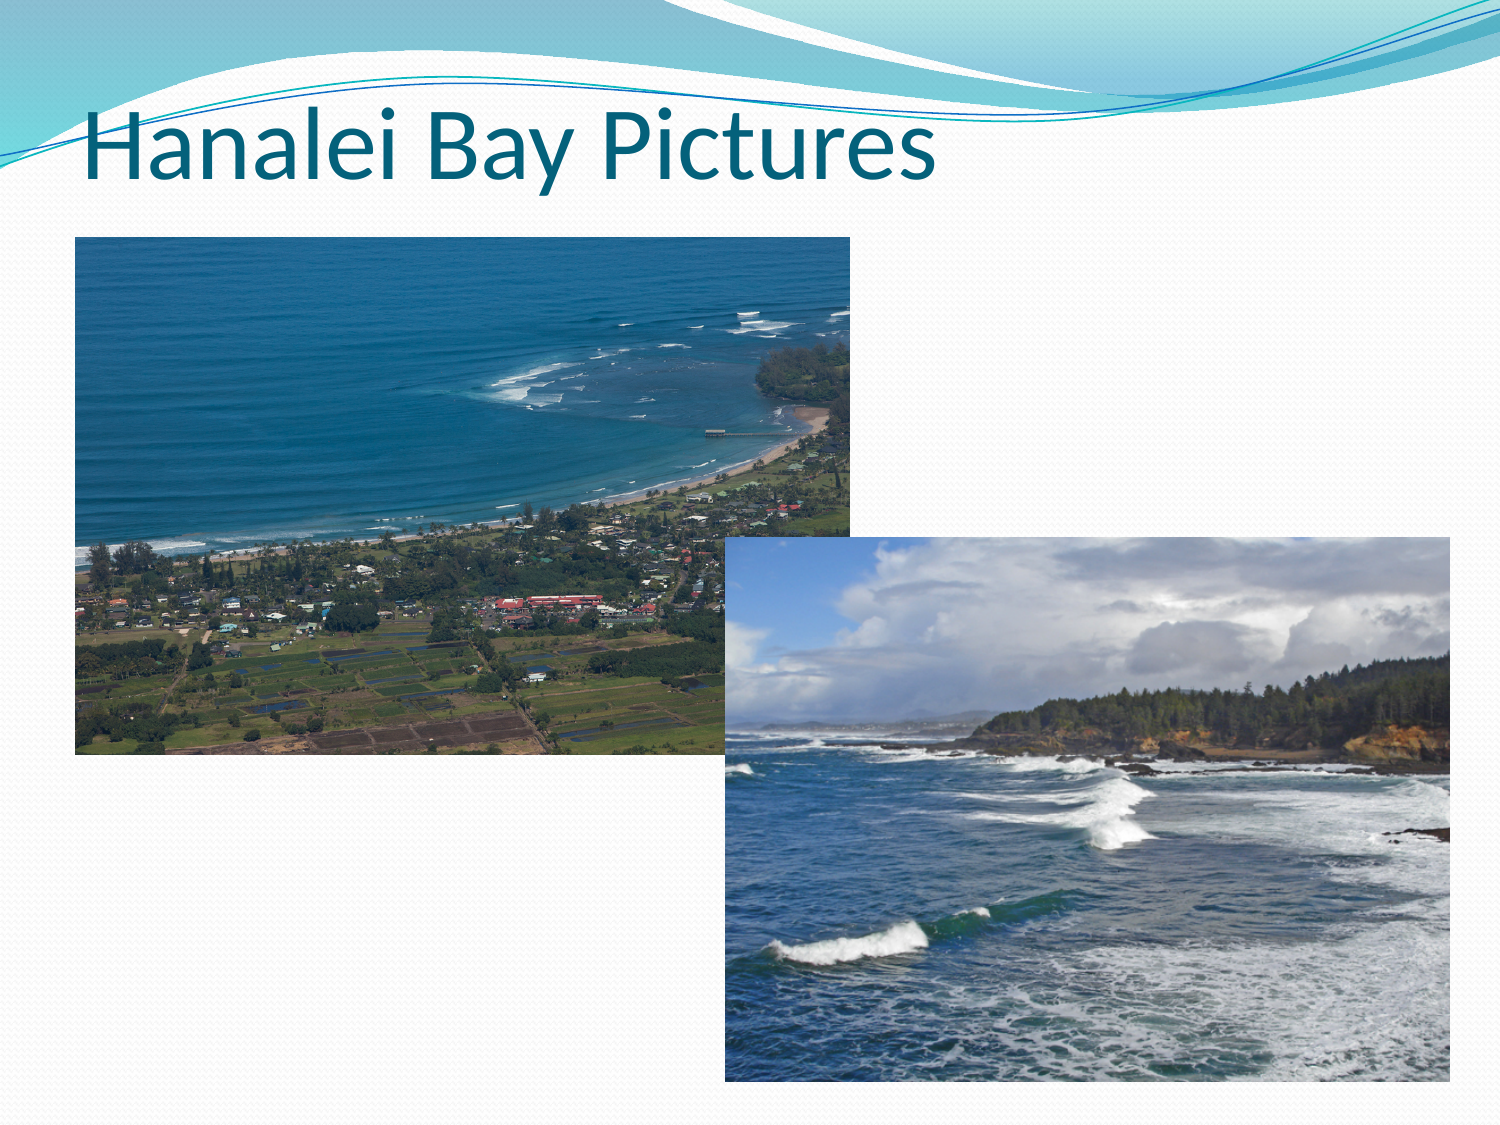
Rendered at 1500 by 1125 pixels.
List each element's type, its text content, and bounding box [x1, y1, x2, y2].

title Hanalei Bay Pictures [81, 12, 1445, 200]
picture [74, 237, 1451, 1082]
